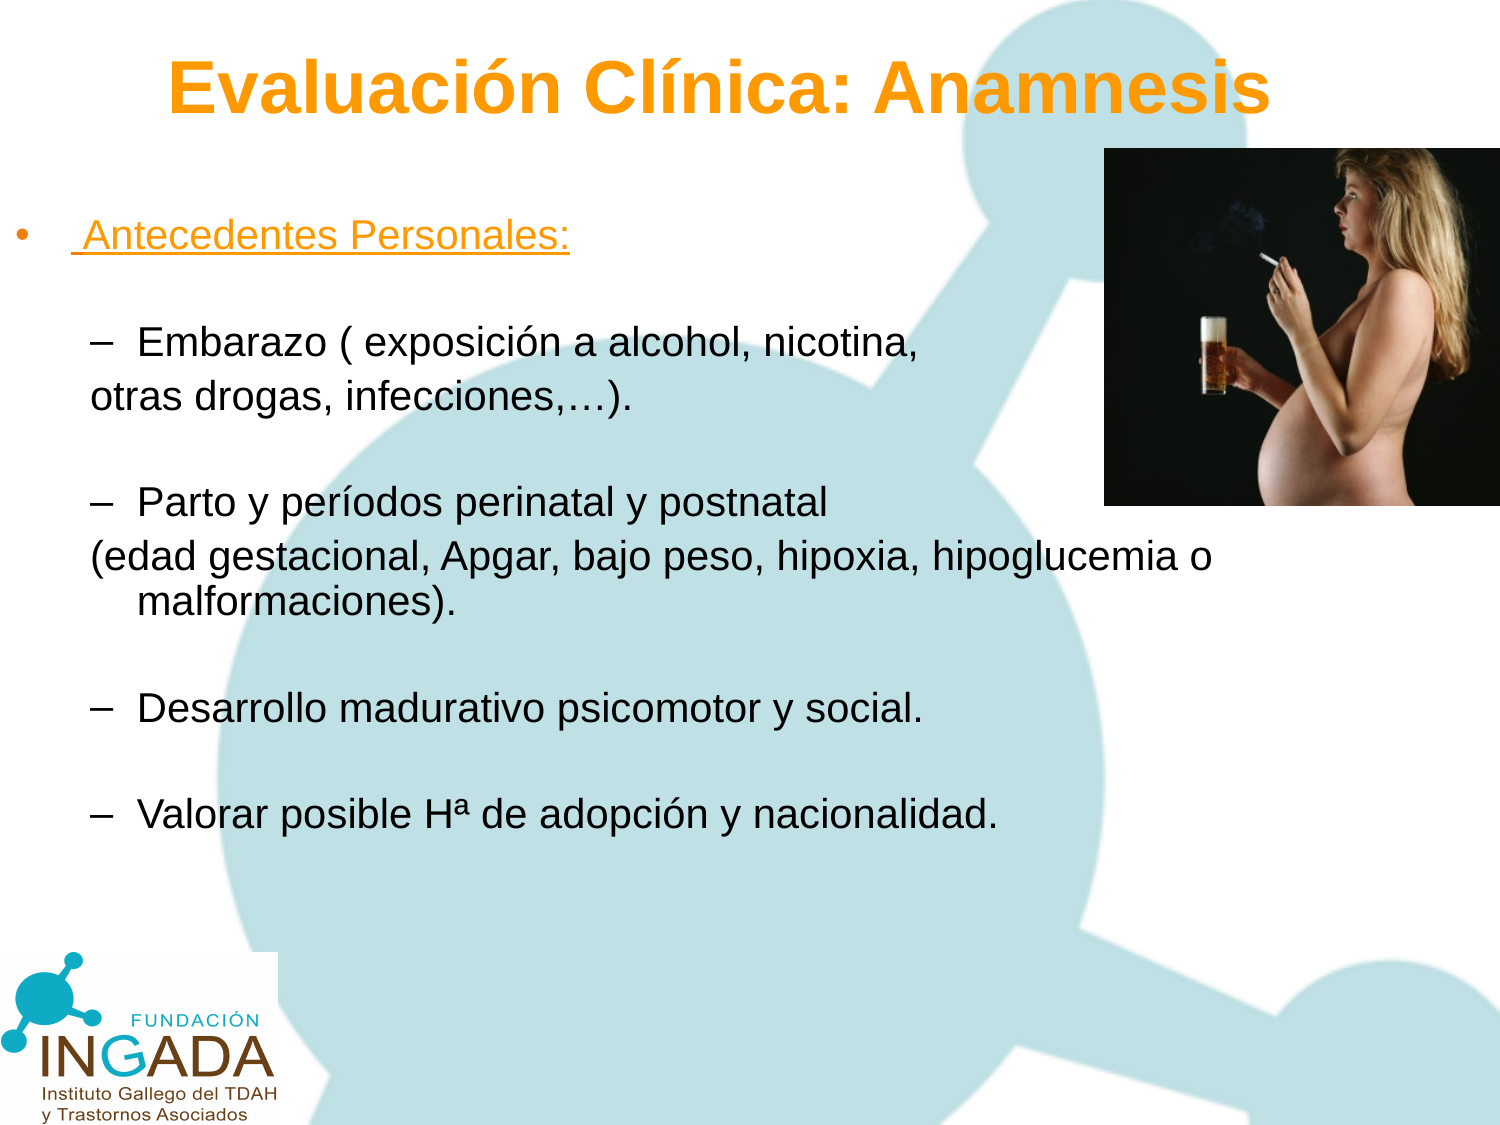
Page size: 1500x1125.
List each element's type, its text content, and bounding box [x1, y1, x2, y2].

picture [1104, 148, 1500, 506]
picture [1, 1034, 278, 1124]
list Antecedentes Personales: Embarazo ( exposición a alcohol, nicotina, otras drogas, infecciones,…). Parto y períodos perinatal y postnatal (edad gestacional, Apgar, bajo peso, hipoxia, hipoglucemia o malformaciones). Desarrollo madurativo psicomotor y social. Valorar posible Hª de adopción y nacionalidad. [0, 206, 1500, 1034]
text_box Evaluación Clínica: Anamnesis [153, 30, 1289, 136]
